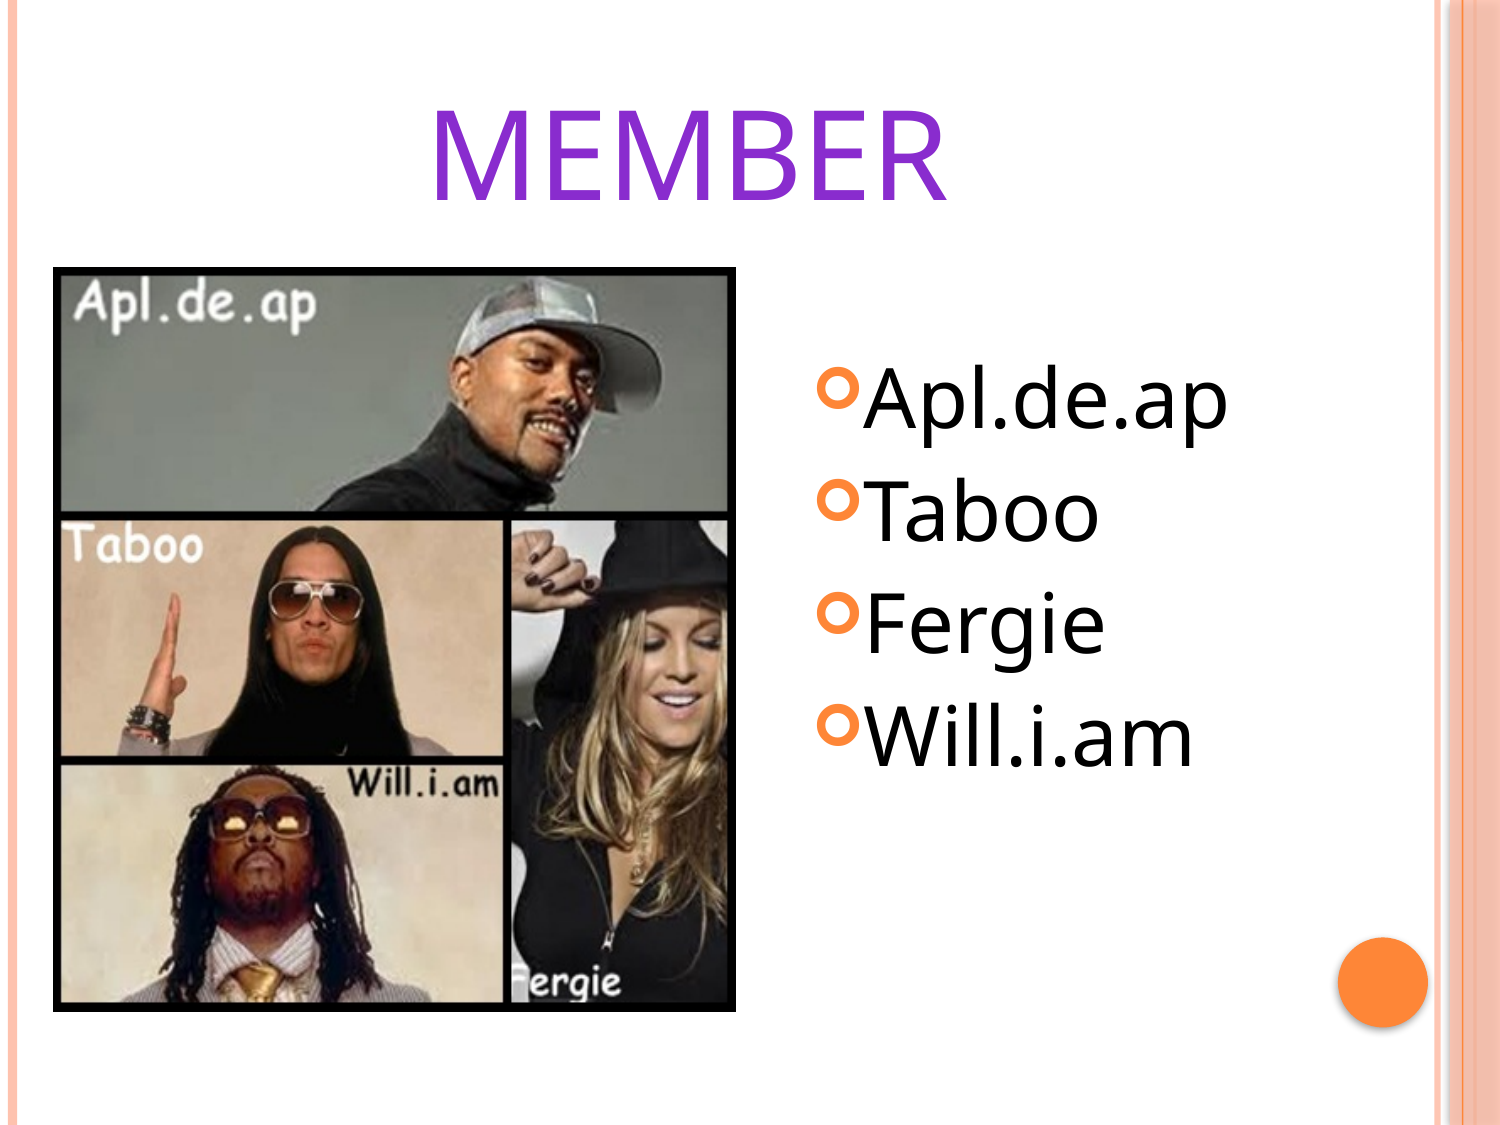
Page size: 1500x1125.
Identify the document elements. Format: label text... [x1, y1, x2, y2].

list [52, 266, 736, 1012]
title Member [75, 45, 1300, 233]
list Apl.de.ap Taboo Fergie Will.i.am [797, 338, 1398, 1089]
